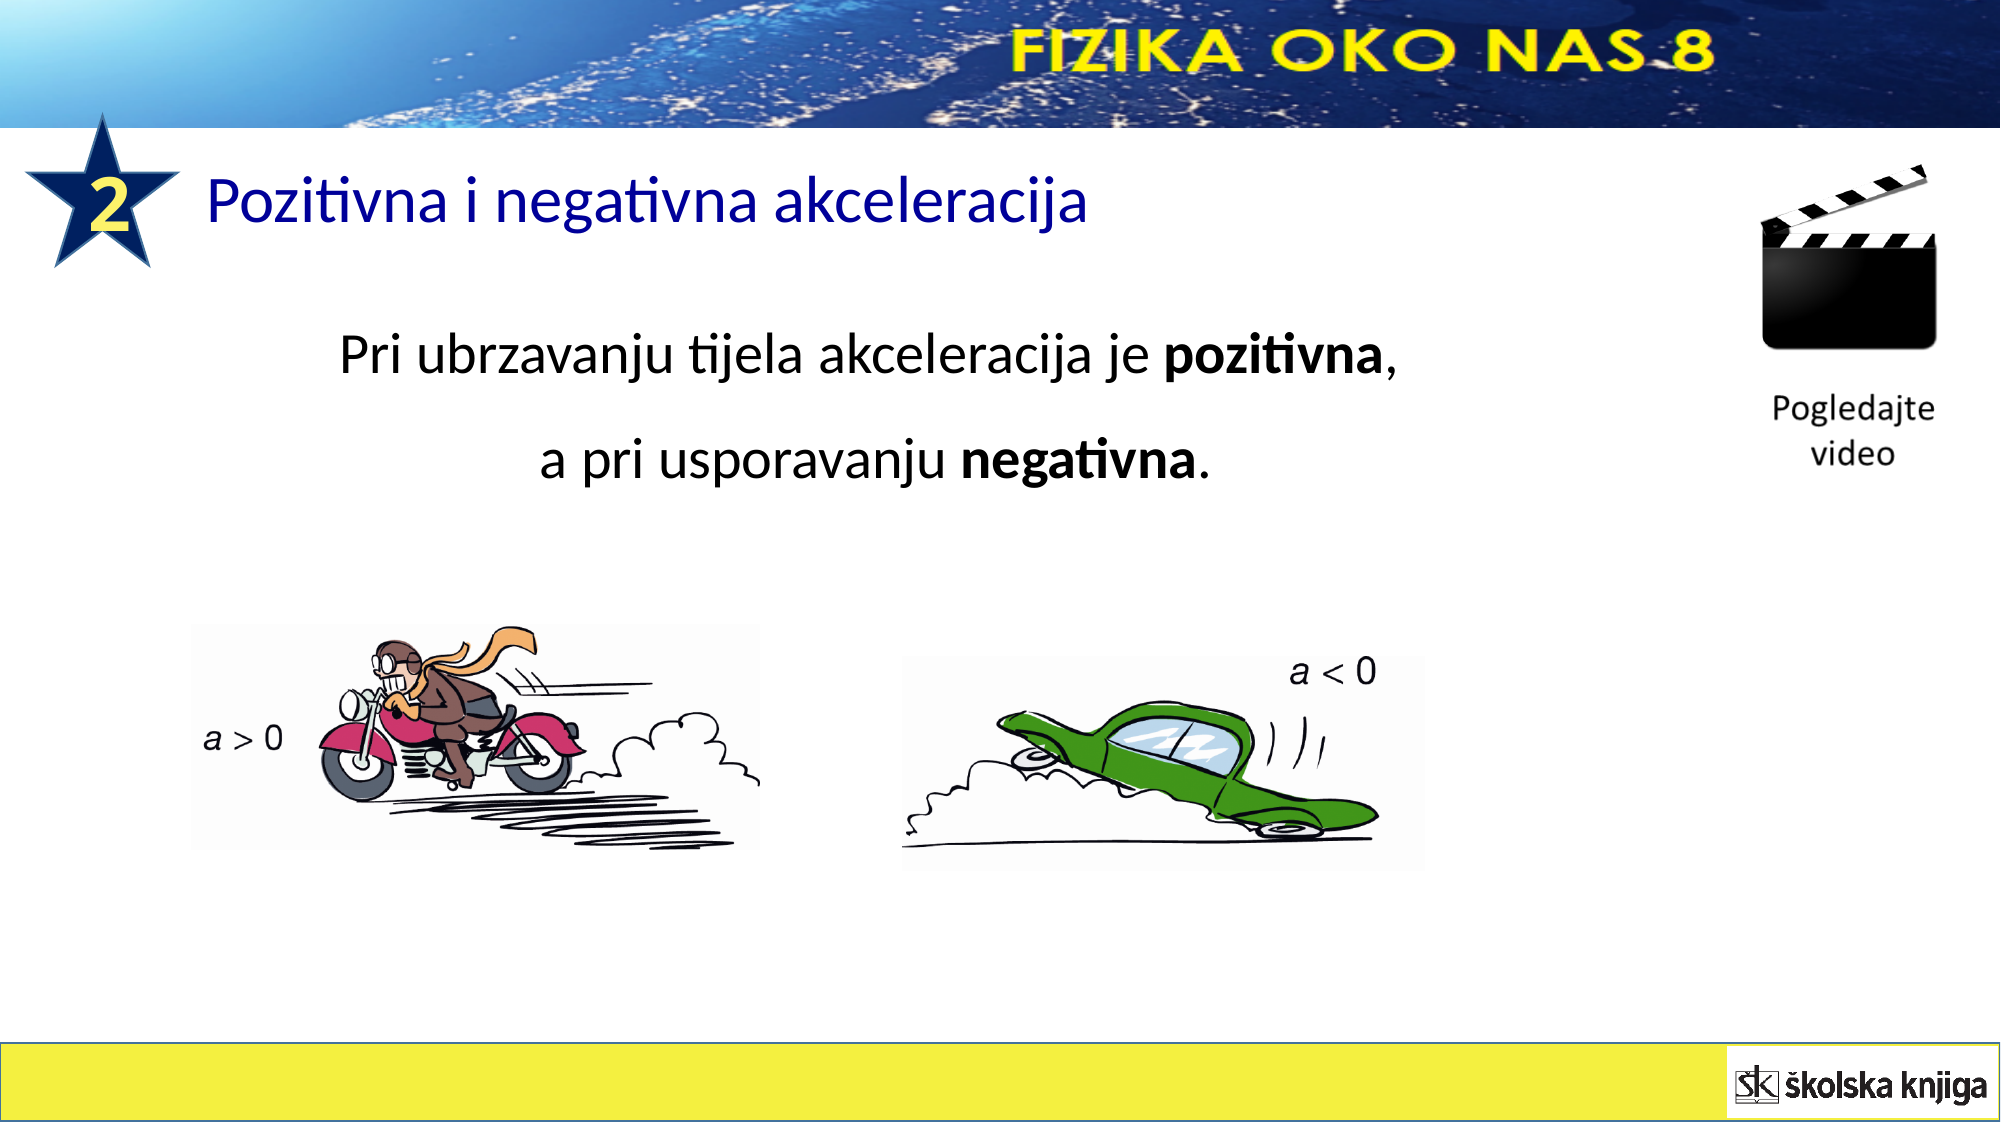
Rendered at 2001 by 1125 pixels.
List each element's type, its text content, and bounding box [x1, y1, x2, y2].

picture [0, 0, 2000, 128]
picture [1740, 371, 1967, 499]
picture [901, 656, 1425, 871]
text_box Pozitivna i negativna akceleracija [191, 148, 1164, 244]
picture [1727, 1046, 1998, 1118]
text_box 2 [24, 111, 181, 269]
text_box Pri ubrzavanju tijela akceleracija je pozitivna, a pri usporavanju negativna. [191, 272, 1561, 498]
picture [191, 624, 760, 850]
picture [1759, 164, 1938, 351]
